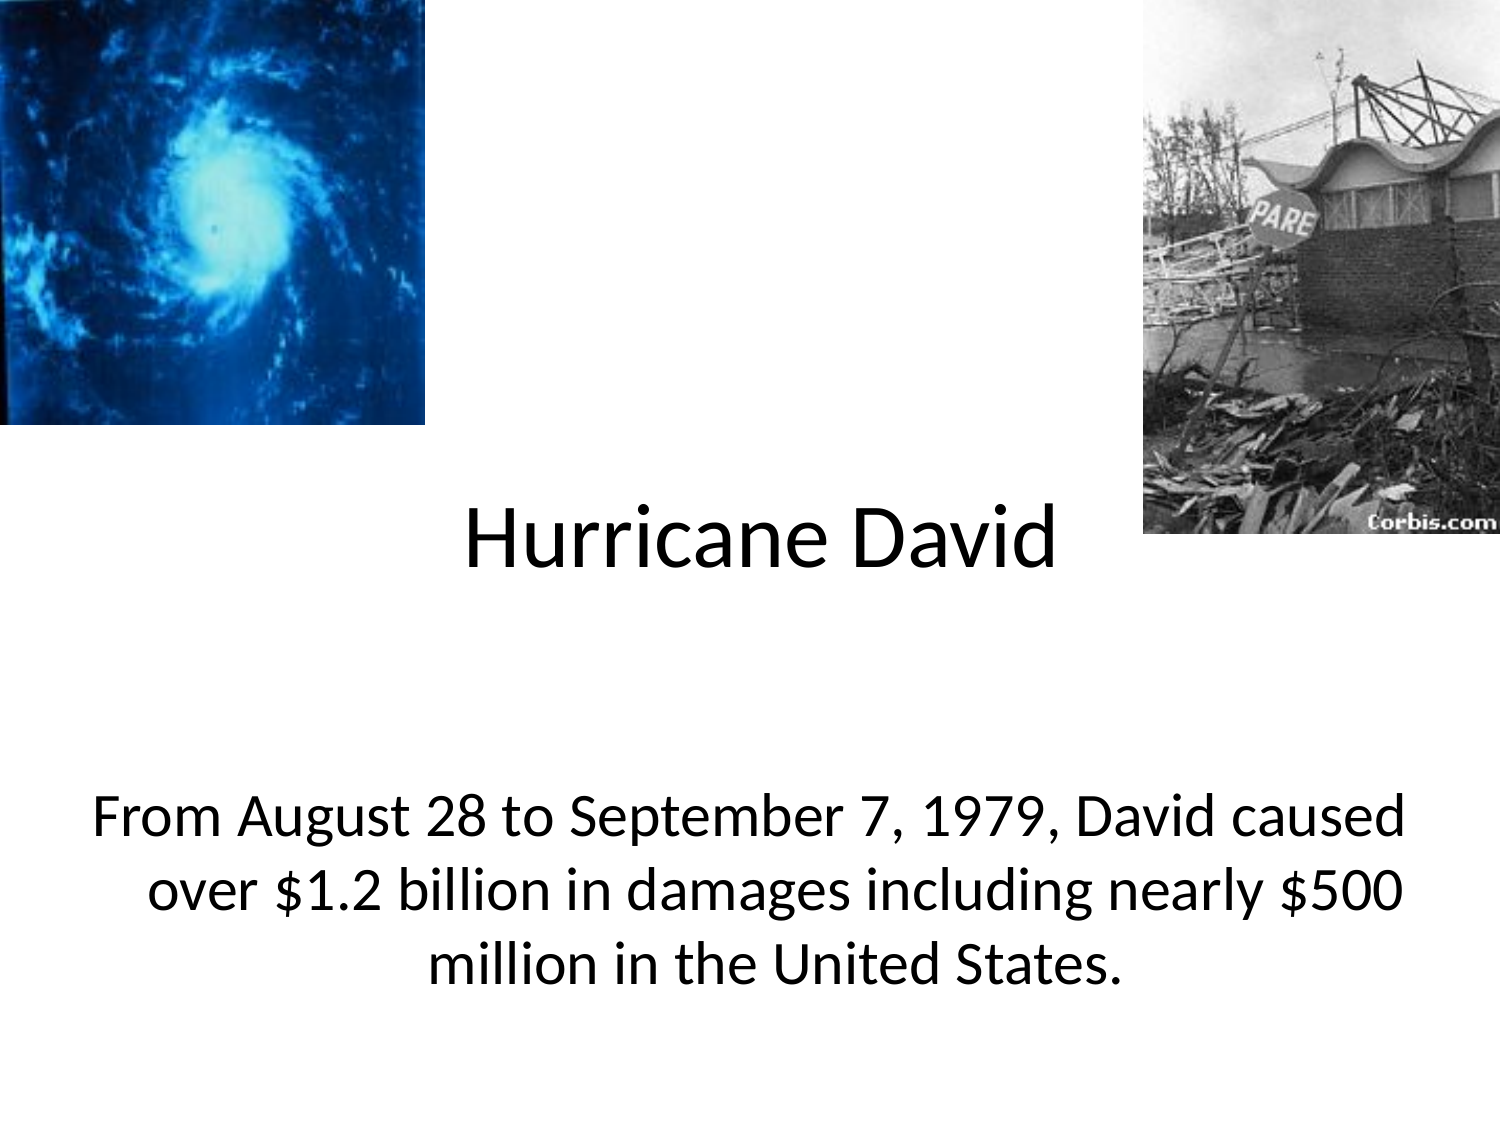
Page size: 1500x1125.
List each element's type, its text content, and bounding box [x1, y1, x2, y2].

list From August 28 to September 7, 1979, David caused over $1.2 billion in damages including nearly $500 million in the United States. [75, 562, 1425, 1005]
picture [1143, 0, 1500, 534]
picture [0, 0, 426, 426]
title Hurricane David [87, 437, 1438, 625]
